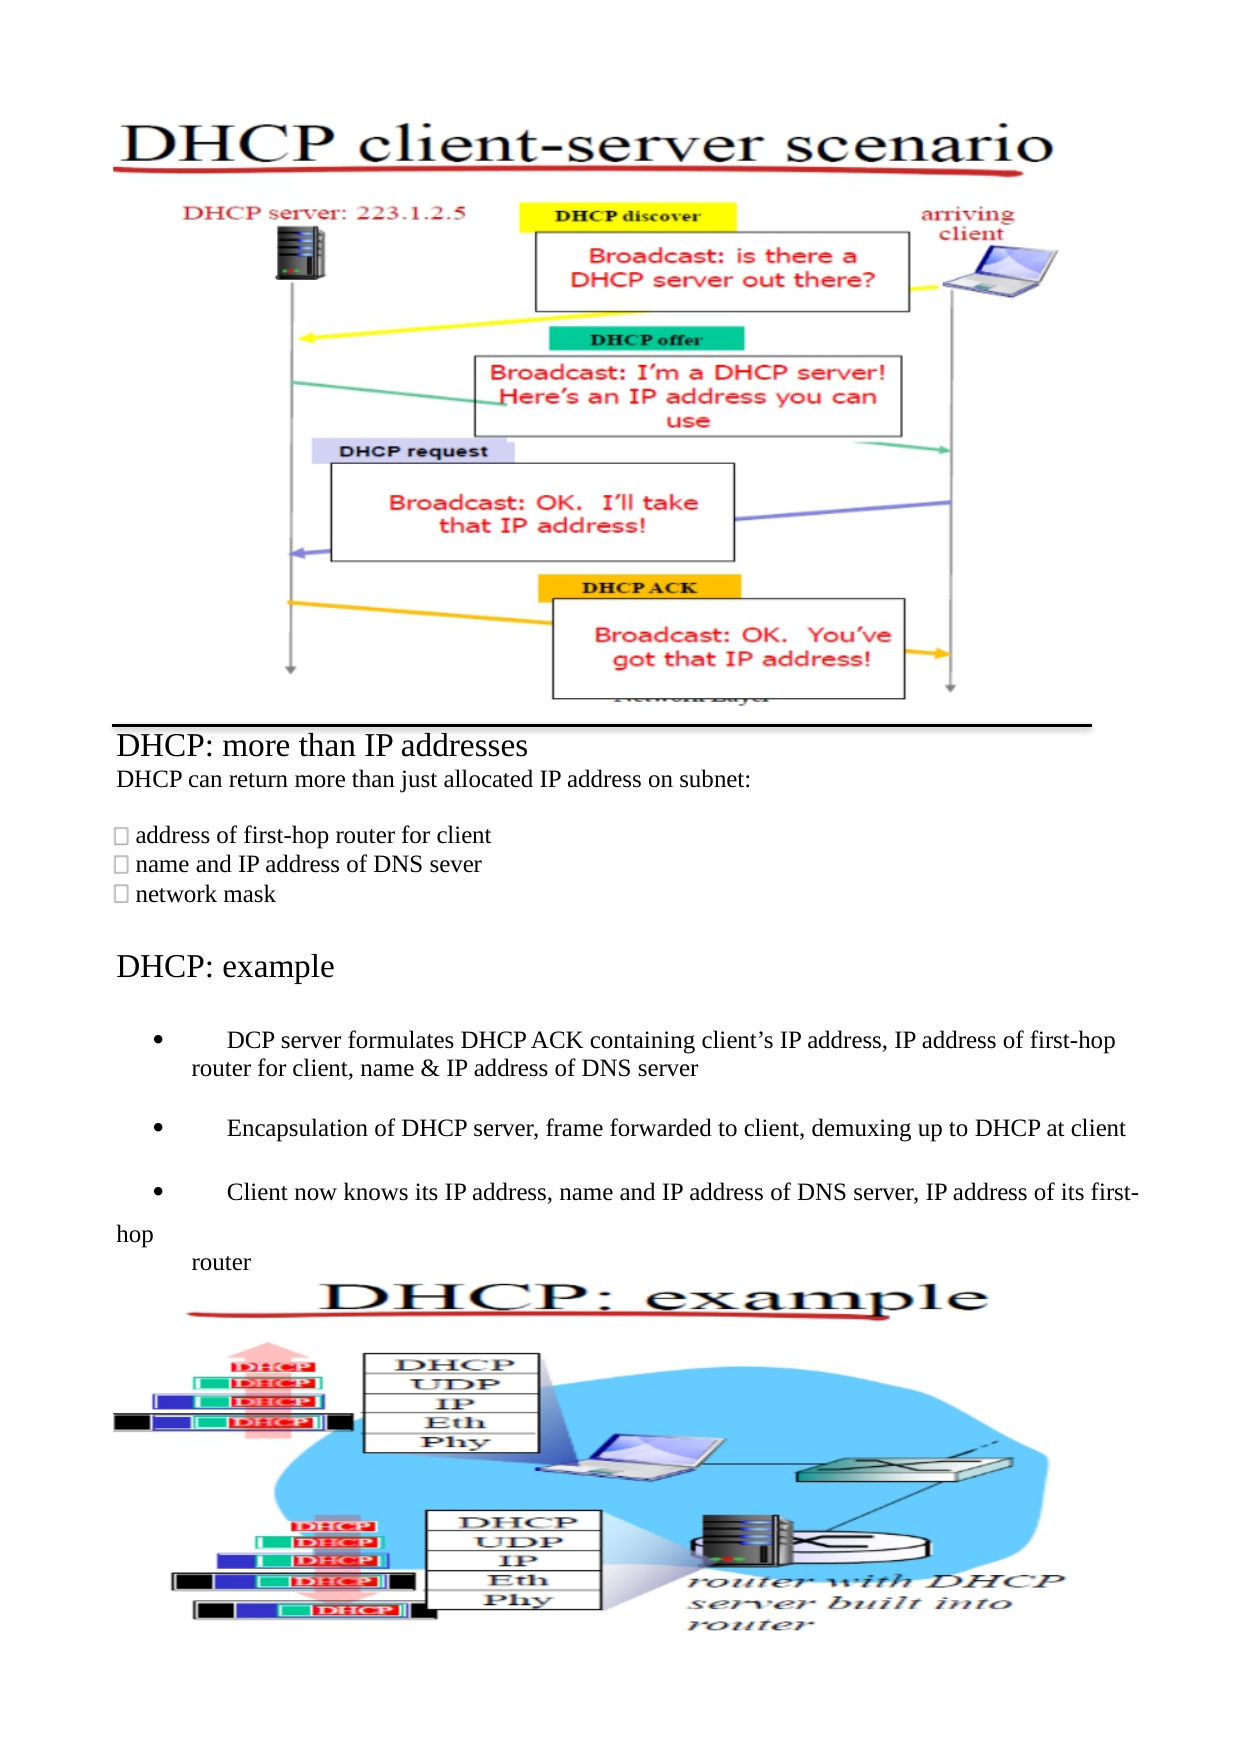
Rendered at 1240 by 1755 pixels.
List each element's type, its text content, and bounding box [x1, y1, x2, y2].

picture [112, 1269, 1149, 1653]
picture [110, 820, 151, 907]
text_box DHCP: more than IP addresses DHCP can return more than just allocated IP address on subnet: address of first-hop router for client name and IP address of DNS sever network mask DHCP: example  DCP server formulates DHCP ACK containing client’s IP address, IP address of first-hop router for client, name & IP address of DNS server  Encapsulation of DHCP server, frame forwarded to client, demuxing up to DHCP at client  Client now knows its IP address, name and IP address of DNS server, IP address of its first-hop router [116, 724, 1141, 1234]
picture [112, 112, 1087, 717]
